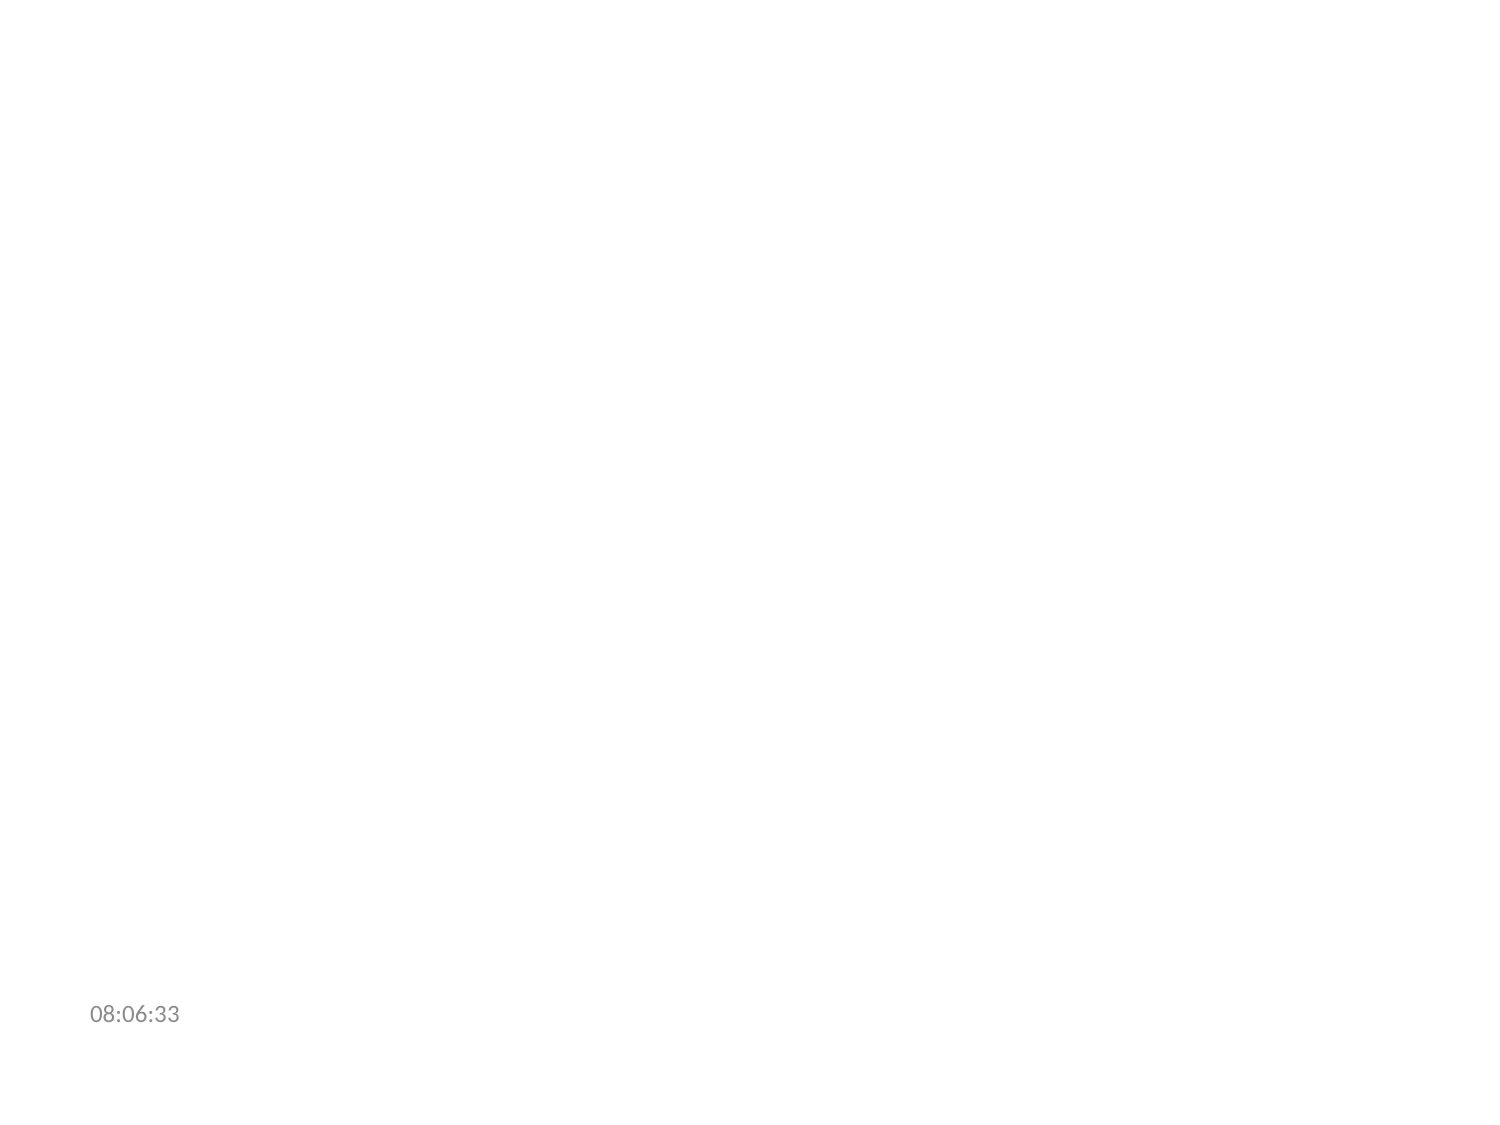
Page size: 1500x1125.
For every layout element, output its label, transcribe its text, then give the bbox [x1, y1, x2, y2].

text_box 15:35:09 [75, 982, 425, 1043]
